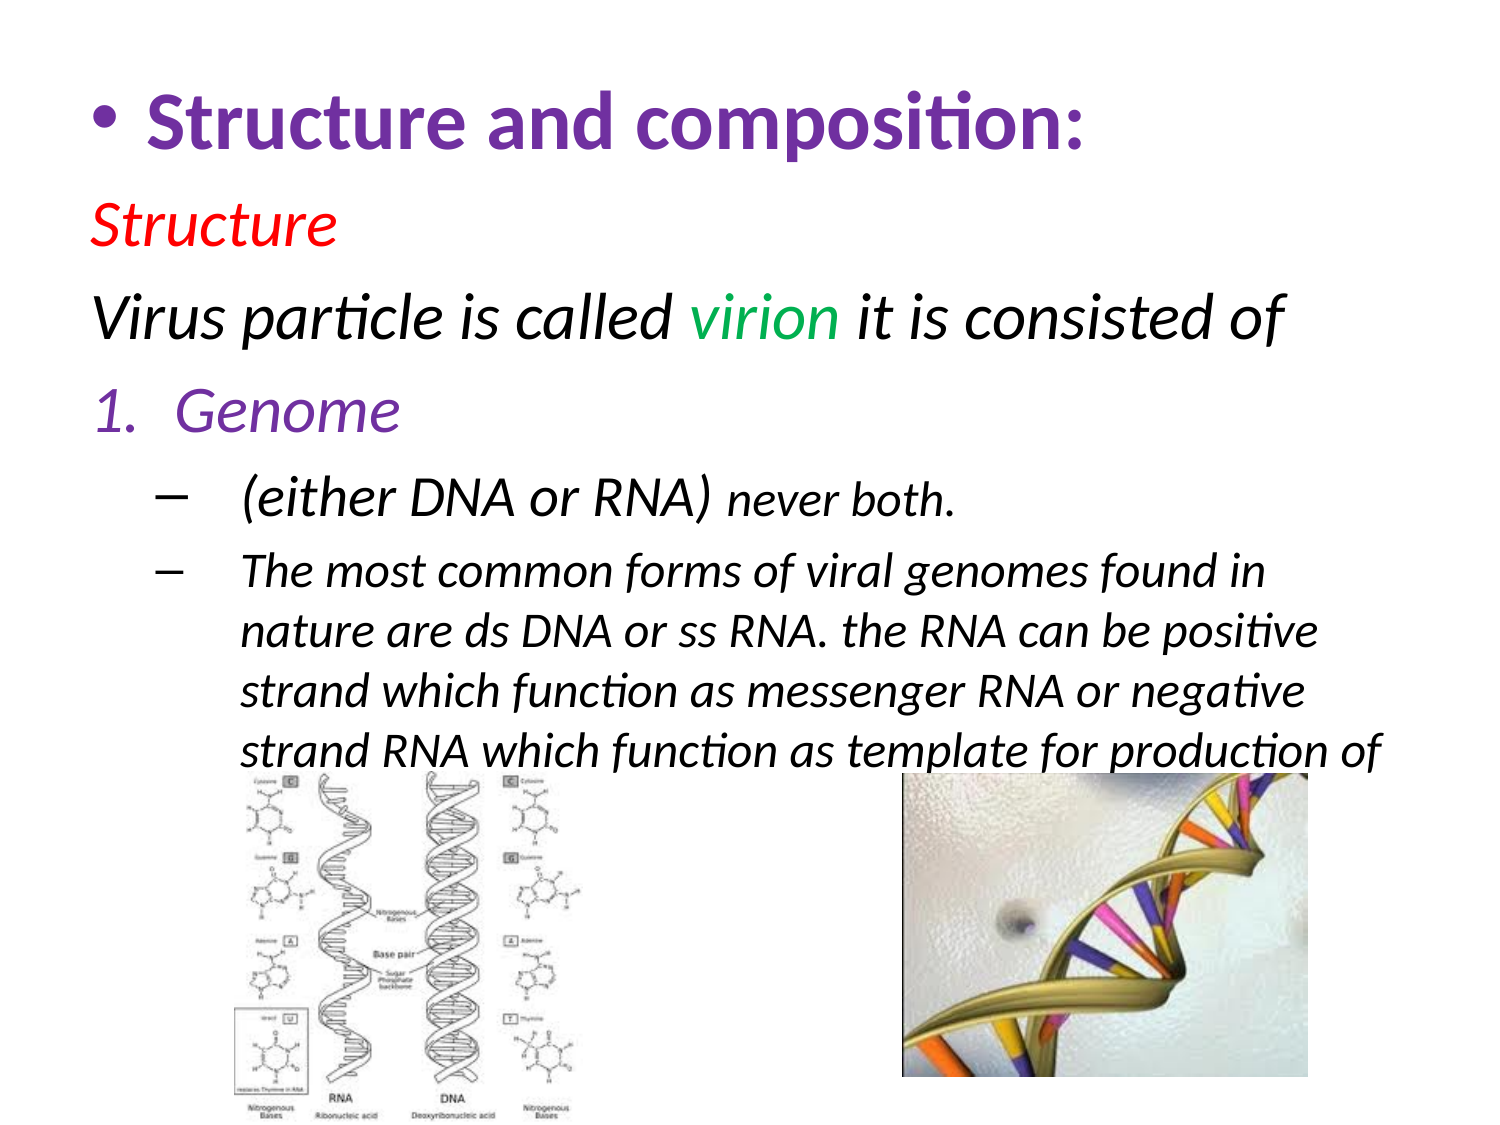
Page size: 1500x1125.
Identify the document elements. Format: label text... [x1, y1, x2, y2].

picture [234, 771, 583, 1125]
picture [902, 773, 1308, 1077]
list Structure and composition: Structure Virus particle is called virion it is consisted of Genome (either DNA or RNA) never both. The most common forms of viral genomes found in nature are ds DNA or ss RNA. the RNA can be positive strand which function as messenger RNA or negative strand RNA which function as template for production of mRNA. [75, 58, 1425, 1005]
